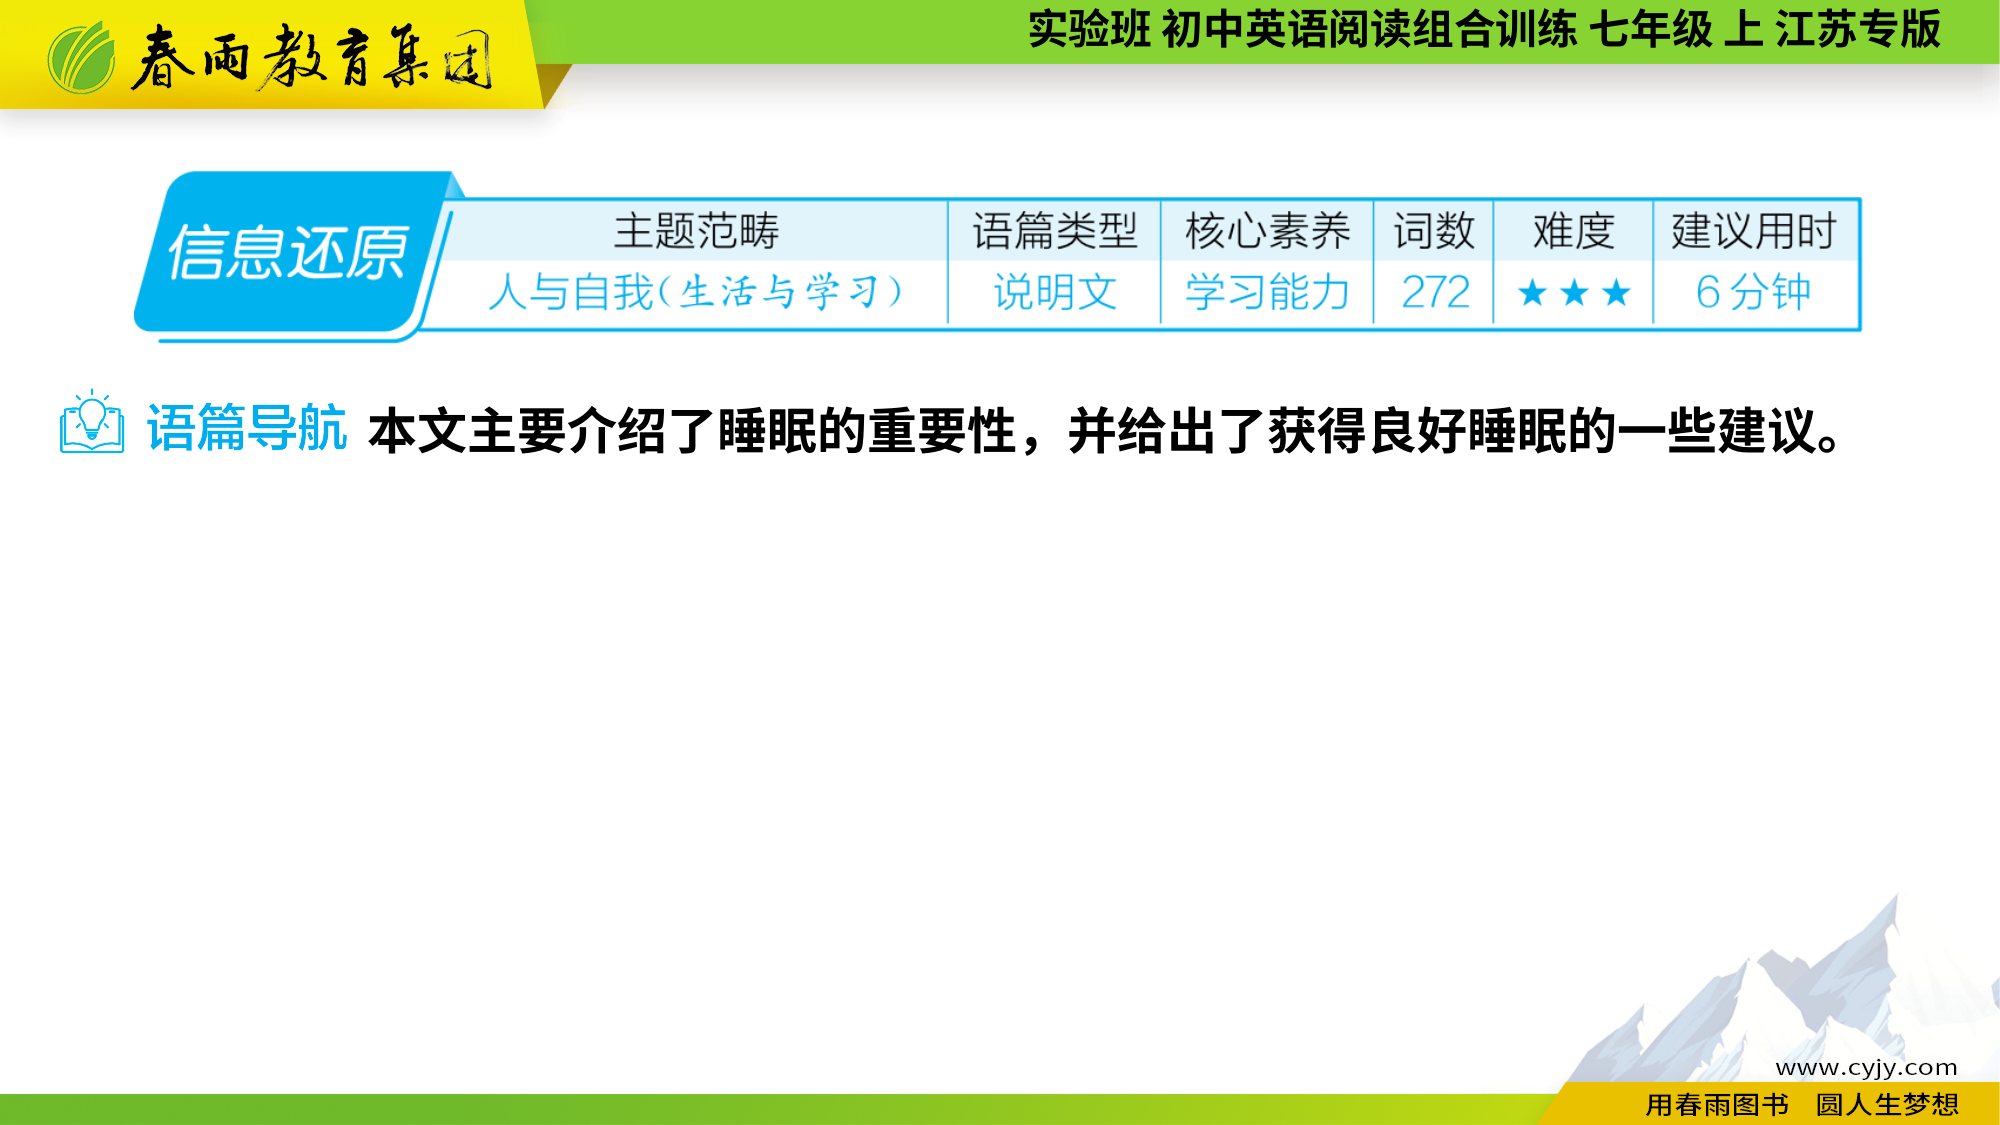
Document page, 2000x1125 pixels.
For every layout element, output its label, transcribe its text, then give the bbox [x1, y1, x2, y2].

picture [0, 0, 2000, 1125]
list 本文主要介绍了睡眠的重要性，并给出了获得良好睡眠的一些建议。 [59, 361, 1944, 457]
